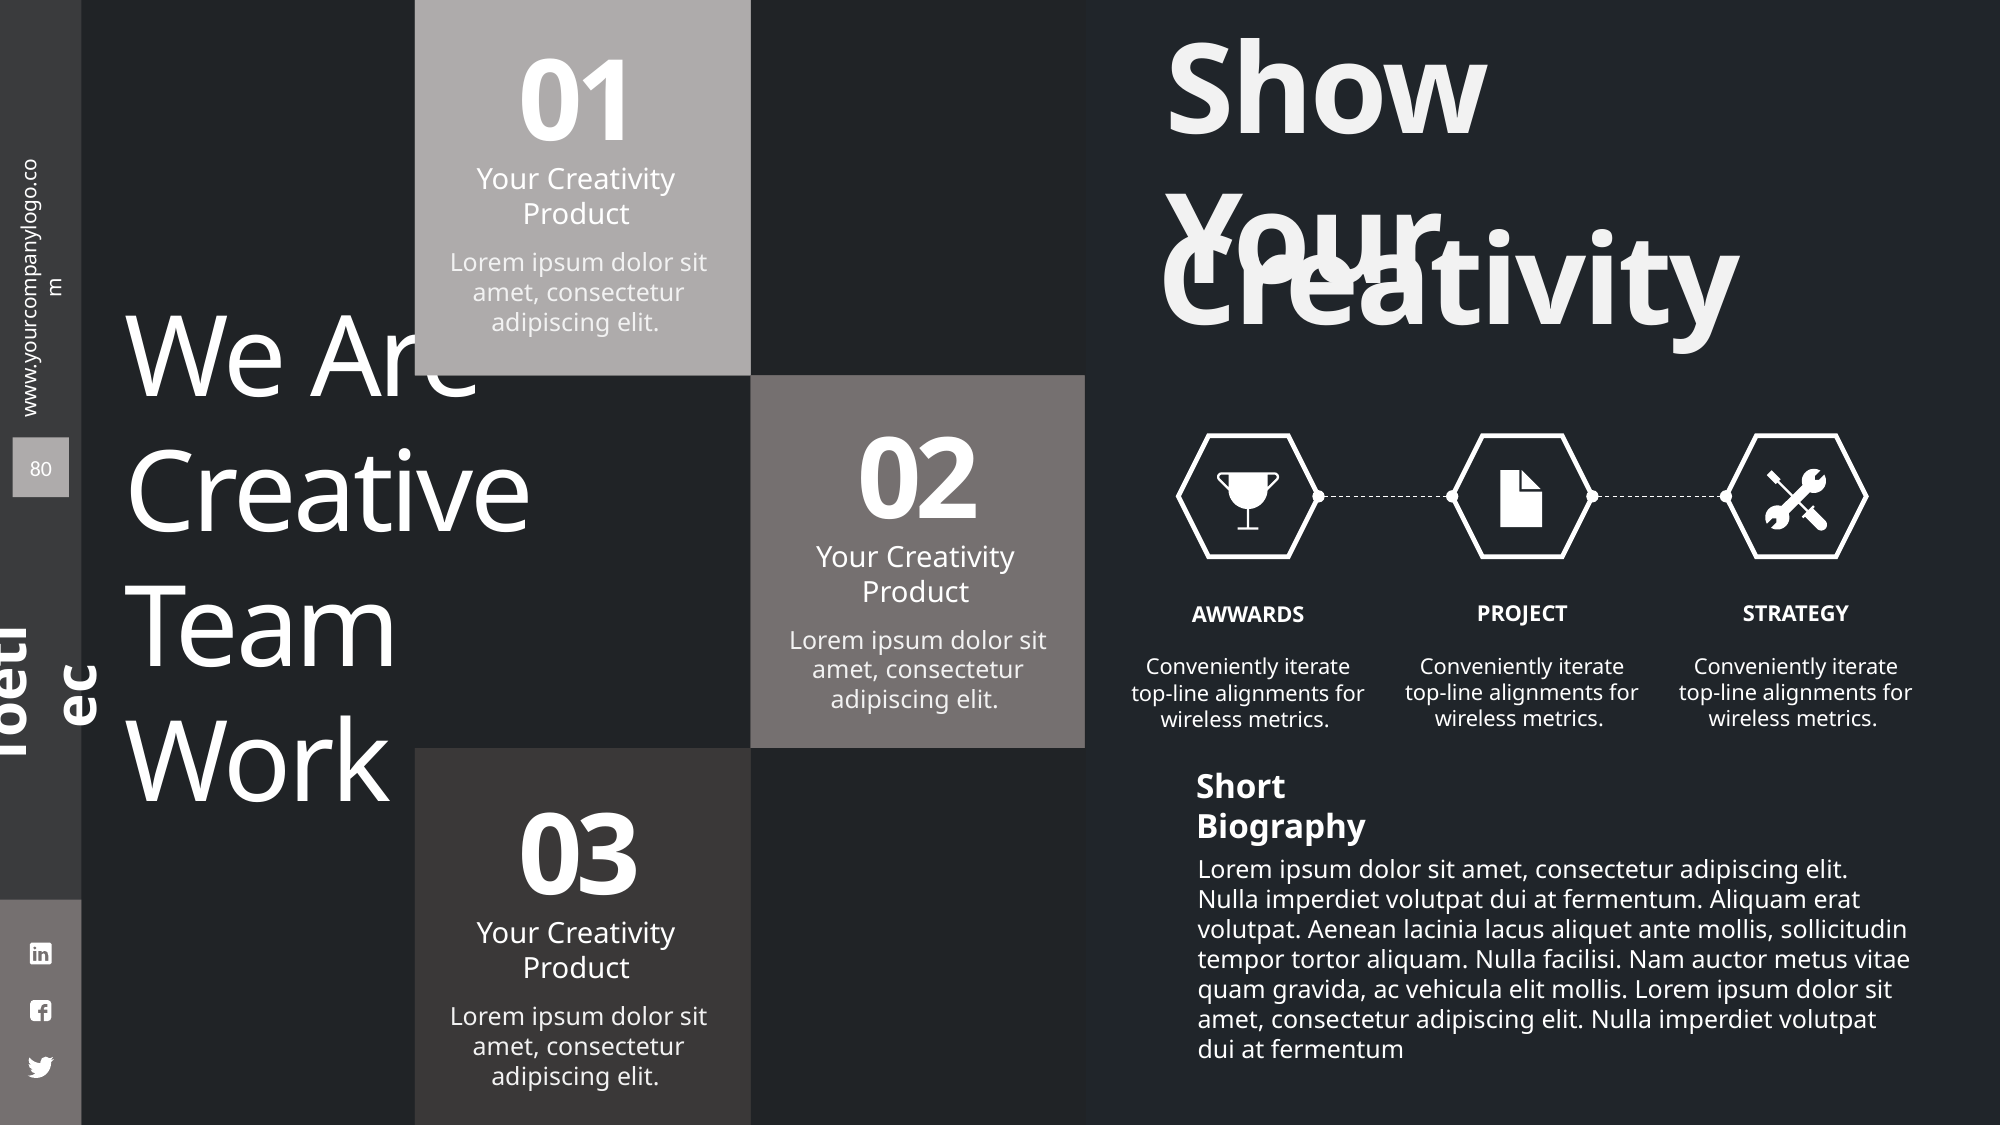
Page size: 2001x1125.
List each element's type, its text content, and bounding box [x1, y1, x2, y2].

picture [749, 0, 2000, 1125]
picture [79, 0, 415, 376]
text_box We Are Creative Team Work [109, 462, 704, 646]
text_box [426, 774, 732, 1099]
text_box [426, 20, 732, 346]
text_box [415, 0, 749, 376]
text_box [765, 398, 1071, 723]
picture [79, 747, 415, 1125]
text_box [749, 376, 1084, 747]
slide_number 80 [12, 437, 69, 498]
text_box [415, 747, 749, 1125]
